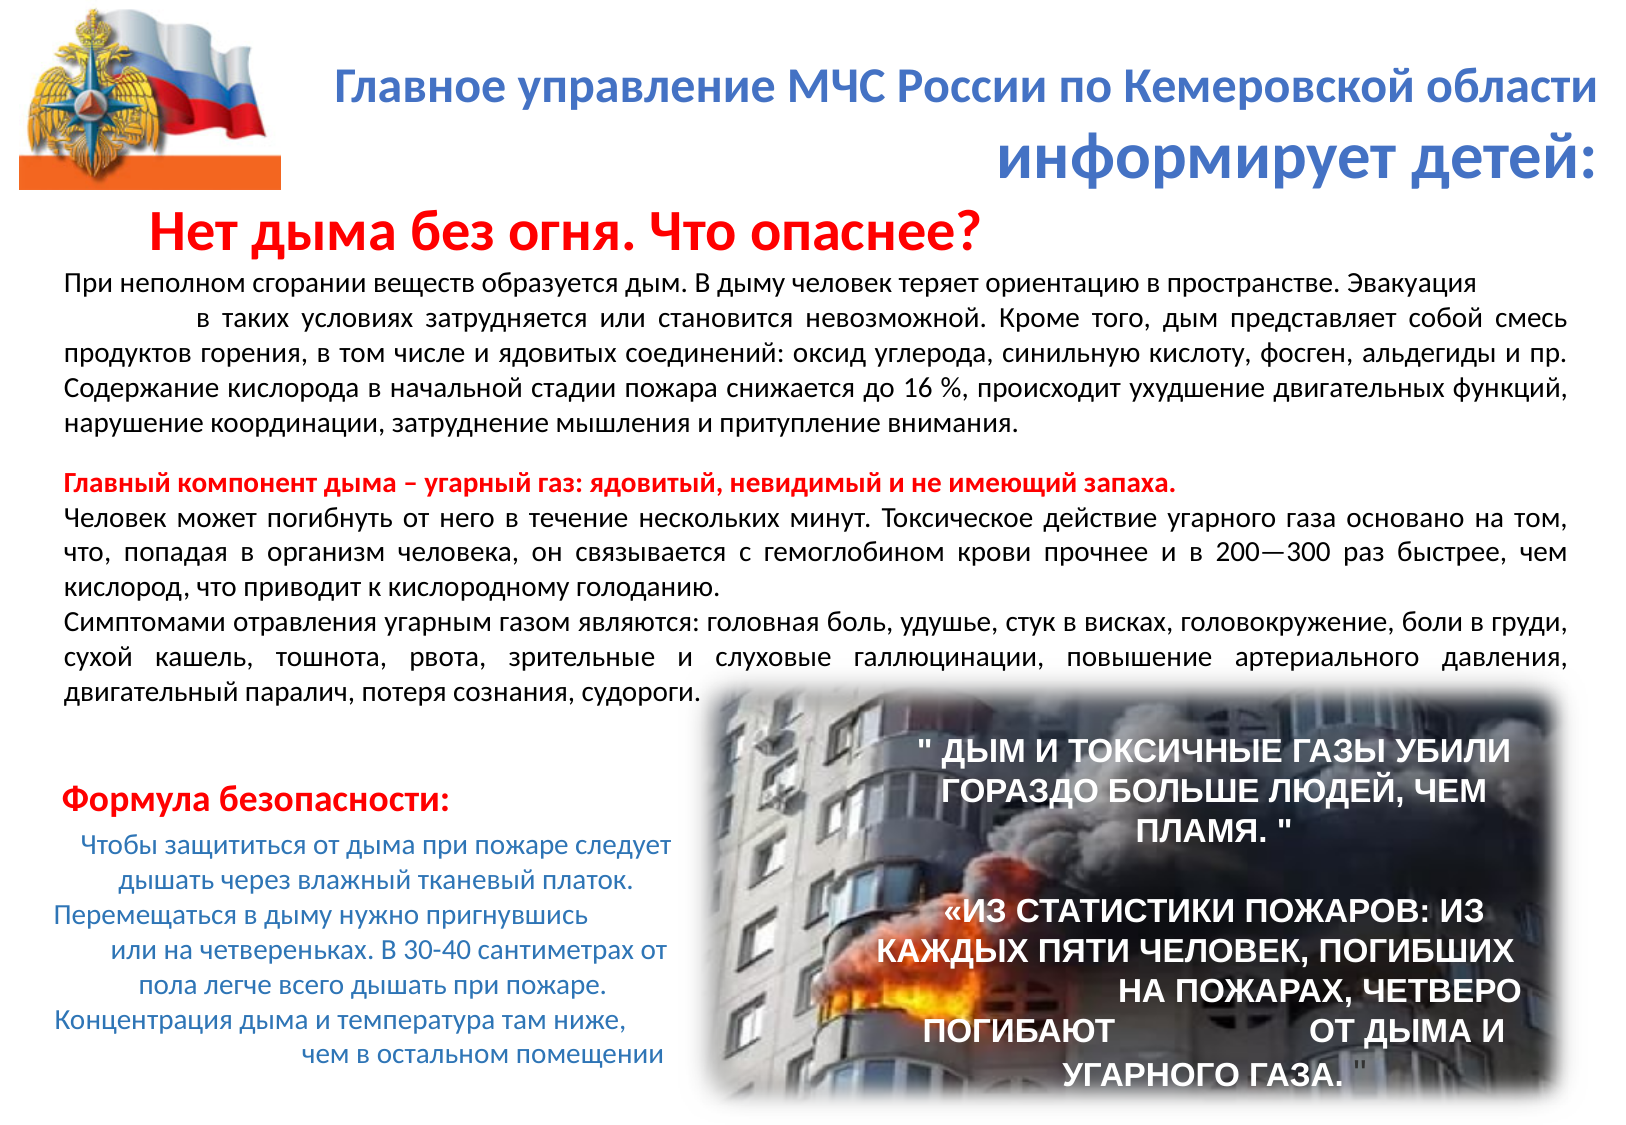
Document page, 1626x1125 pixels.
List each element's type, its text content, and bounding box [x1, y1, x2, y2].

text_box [19, 0, 281, 190]
text_box Главное управление МЧС России по Кемеровской области информирует детей: [281, 45, 1614, 200]
text_box Формула безопасности: [47, 766, 571, 827]
text_box Чтобы защититься от дыма при пожаре следует дышать через влажный тканевый платок. Перемещаться в дыму нужно пригнувшись или на четвереньках. В 30-40 сантиметрах от пола легче всего дышать при пожаре. Концентрация дыма и температура там ниже, чем в остальном помещении [38, 817, 701, 1078]
picture [701, 681, 1569, 1106]
text_box Нет дыма без огня. Что опаснее? [134, 184, 1456, 255]
text_box При неполном сгорании веществ образуется дым. В дыму человек теряет ориентацию в пространстве. Эвакуация в таких условиях затрудняется или становится невозможной. Кроме того, дым представляет собой смесь продуктов горения, в том числе и ядовитых соединений: оксид углерода, синильную кислоту, фосген, альдегиды и пр. Содержание кислорода в начальной стадии пожара снижается до 16 %, происходит ухудшение двигательных функций, нарушение координации, затруднение мышления и притупление внимания. Главный компонент дыма – угарный газ: ядовитый, невидимый и не имеющий запаха. Человек может погибнуть от него в течение нескольких минут. Токсическое действие угарного газа основано на том, что, попадая в организм человека, он связывается с гемоглобином крови прочнее и в 200—300 раз быстрее, чем кислород, что приводит к кислородному голоданию. Симптомами отравления угарным газом являются: головная боль, удушье, стук в висках, головокружение, боли в груди, сухой кашель, тошнота, рвота, зрительные и слуховые галлюцинации, повышение артериального давления, двигательный паралич, потеря сознания, судороги. [49, 255, 1584, 945]
